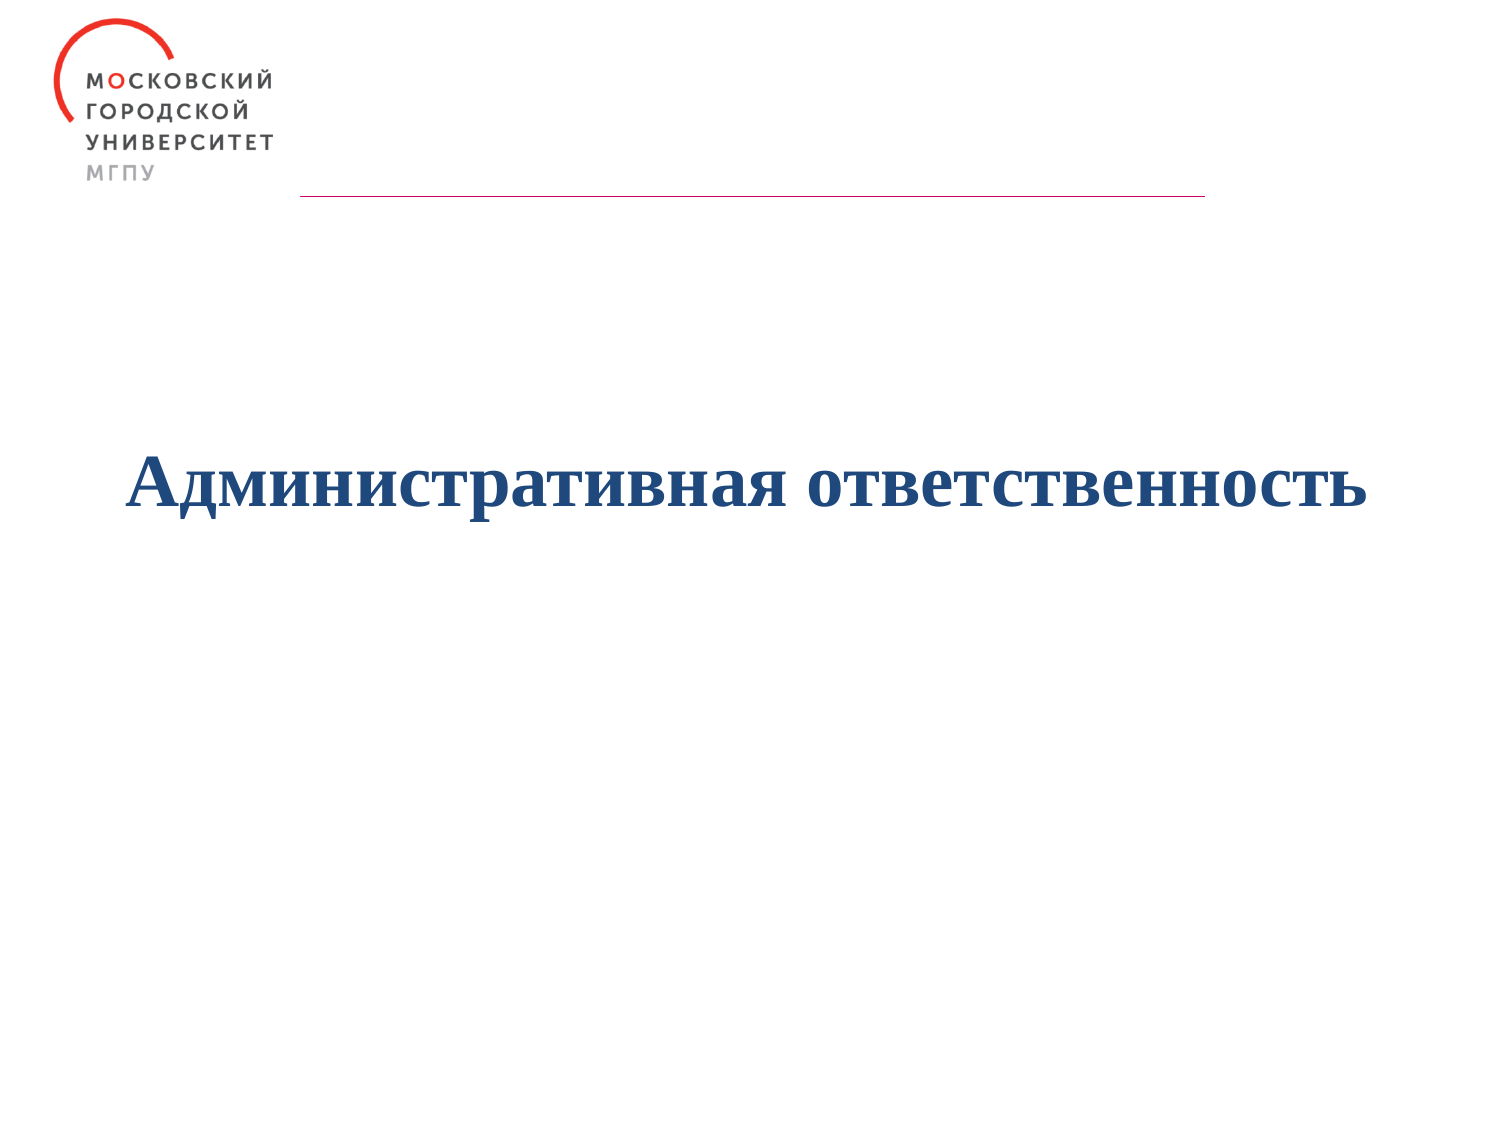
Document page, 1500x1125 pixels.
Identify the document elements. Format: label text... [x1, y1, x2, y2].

picture [47, 15, 301, 206]
text_box Административная ответственность [47, 243, 1448, 1012]
